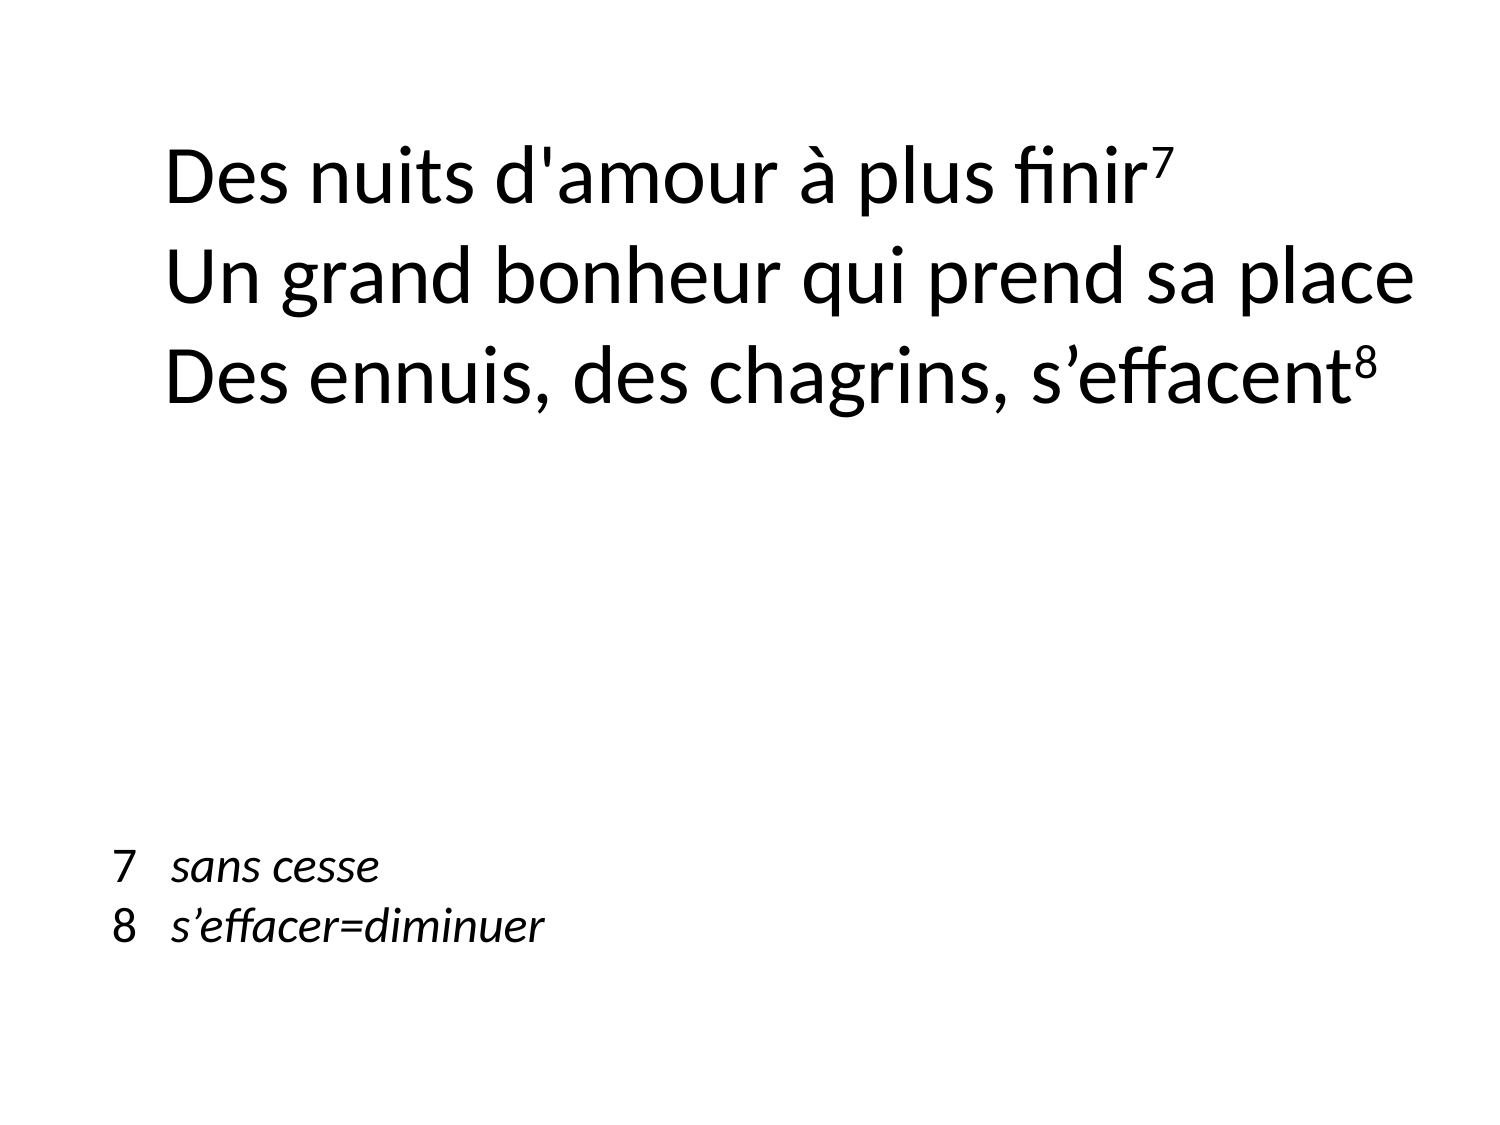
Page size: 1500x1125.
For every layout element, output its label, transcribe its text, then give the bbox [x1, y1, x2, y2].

text_box Des nuits d'amour à plus finir7 Un grand bonheur qui prend sa place Des ennuis, des chagrins, s’effacent8 [149, 112, 1500, 528]
text_box 7 sans cesse 8 s’effacer=diminuer [97, 824, 673, 1020]
